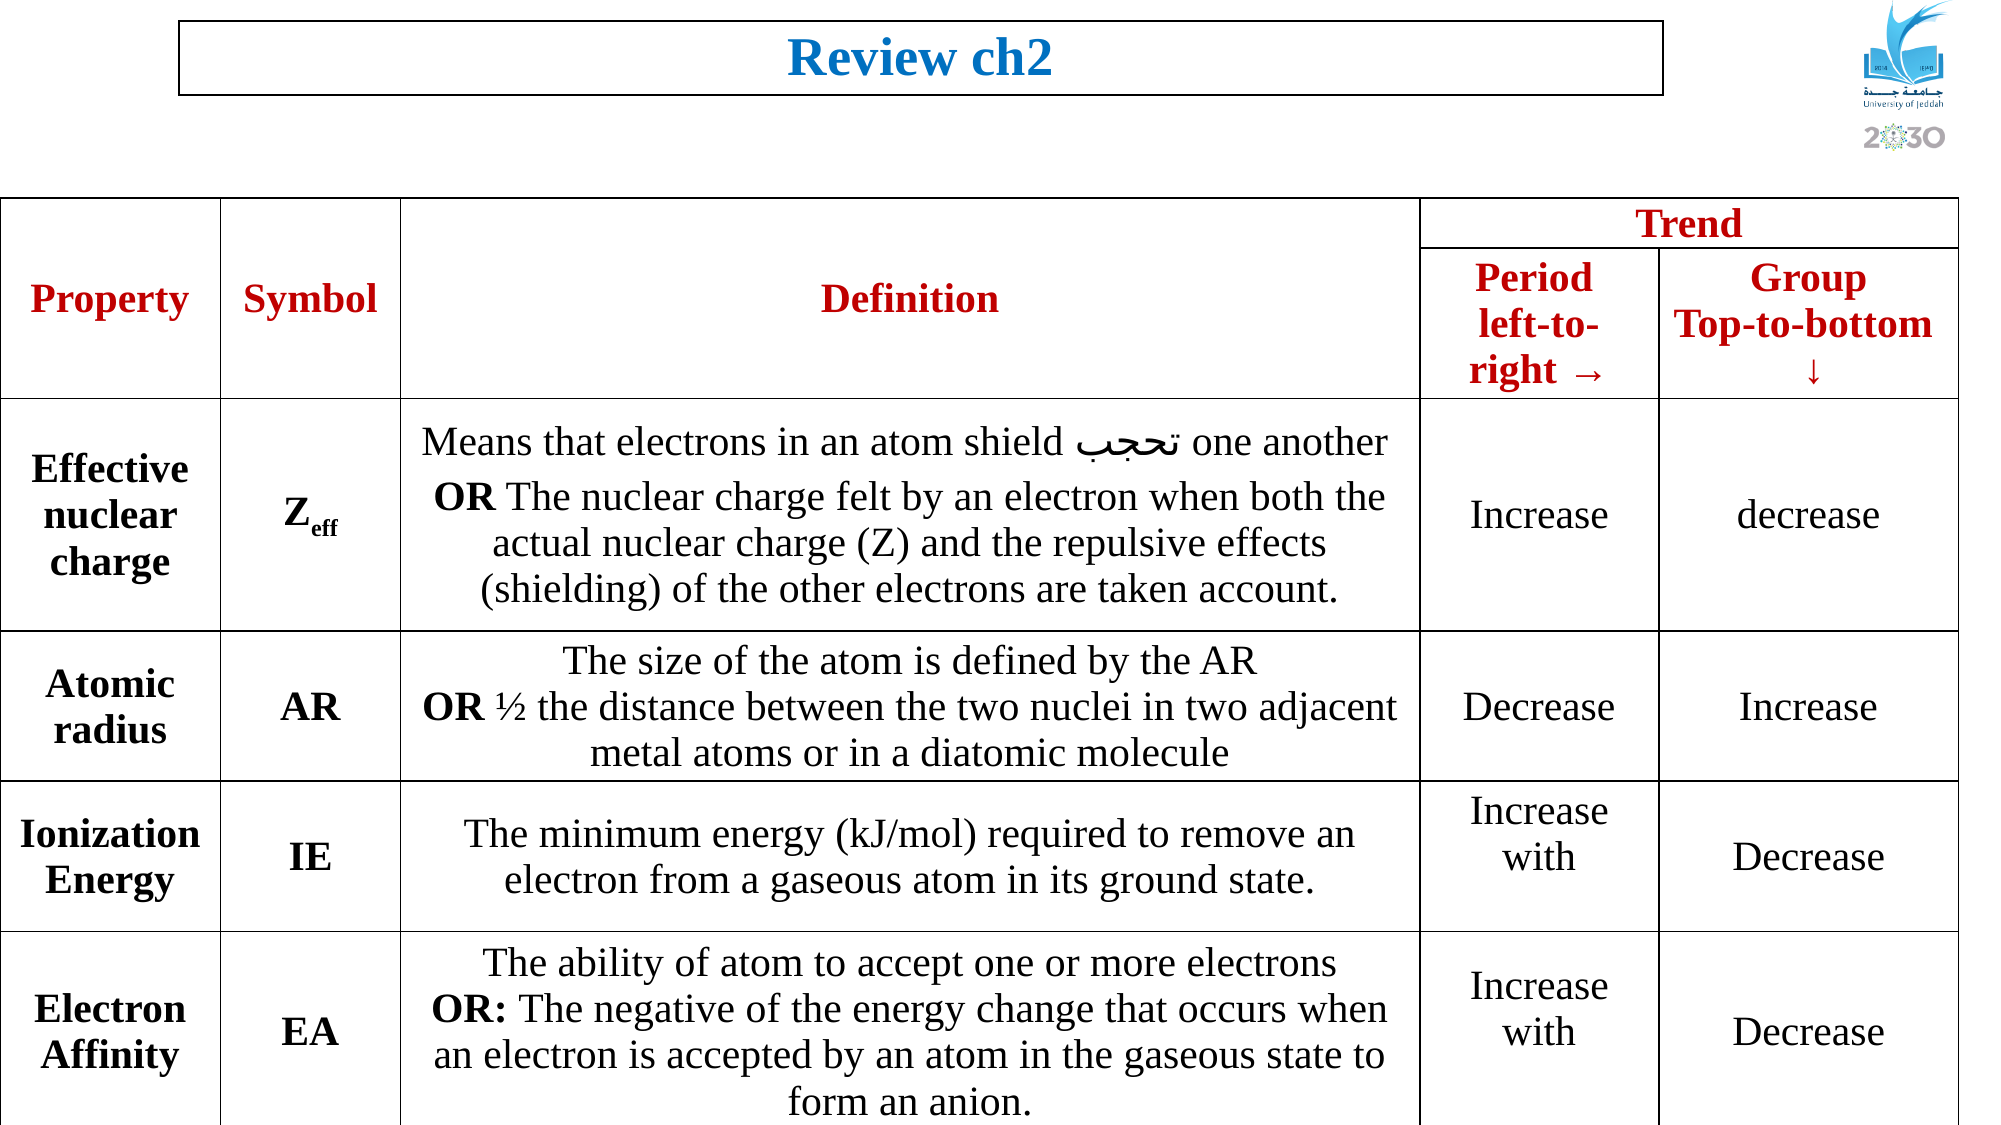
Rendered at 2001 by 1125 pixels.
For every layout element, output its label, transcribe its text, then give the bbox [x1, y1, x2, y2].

table_cell Period left-to- right → [1421, 249, 1658, 398]
table_cell The ability of atom to accept one or more electrons OR: The negative of the energy change that occurs when an electron is accepted by an atom in the gaseous state to form an anion. [401, 932, 1419, 1125]
table_cell EA [221, 932, 400, 1125]
table_cell Ionization Energy [1, 782, 220, 931]
table_cell Means that electrons in an atom shield تحجب one another OR The nuclear charge felt by an electron when both the actual nuclear charge (Z) and the repulsive effects (shielding) of the other electrons are taken account. [401, 399, 1419, 630]
picture [1849, 0, 1959, 154]
table_cell Decrease [1421, 632, 1658, 780]
table_cell Increase [1421, 399, 1658, 630]
table_cell Increase [1660, 632, 1958, 780]
text_box Review ch2 [178, 20, 1664, 96]
table_cell Increase with [1421, 932, 1658, 1125]
table_cell Increase with [1421, 782, 1658, 931]
table_cell Electron Affinity [1, 932, 220, 1125]
table_header Property [1, 199, 220, 398]
table_cell Decrease [1660, 782, 1958, 931]
table_header Trend [1421, 199, 1958, 247]
table_header Symbol [221, 199, 400, 398]
table_header Definition [401, 199, 1419, 398]
table_cell Zeff [221, 399, 400, 630]
table_cell Effective nuclear charge [1, 399, 220, 630]
table_cell Decrease [1660, 932, 1958, 1125]
table_cell AR [221, 632, 400, 780]
table_cell The size of the atom is defined by the AR OR ½ the distance between the two nuclei in two adjacent metal atoms or in a diatomic molecule [401, 632, 1419, 780]
table_cell Atomic radius [1, 632, 220, 780]
table_cell The minimum energy (kJ/mol) required to remove an electron from a gaseous atom in its ground state. [401, 782, 1419, 931]
table_cell decrease [1660, 399, 1958, 630]
table_cell Group Top-to-bottom ↓ [1660, 249, 1958, 398]
table_cell IE [221, 782, 400, 931]
